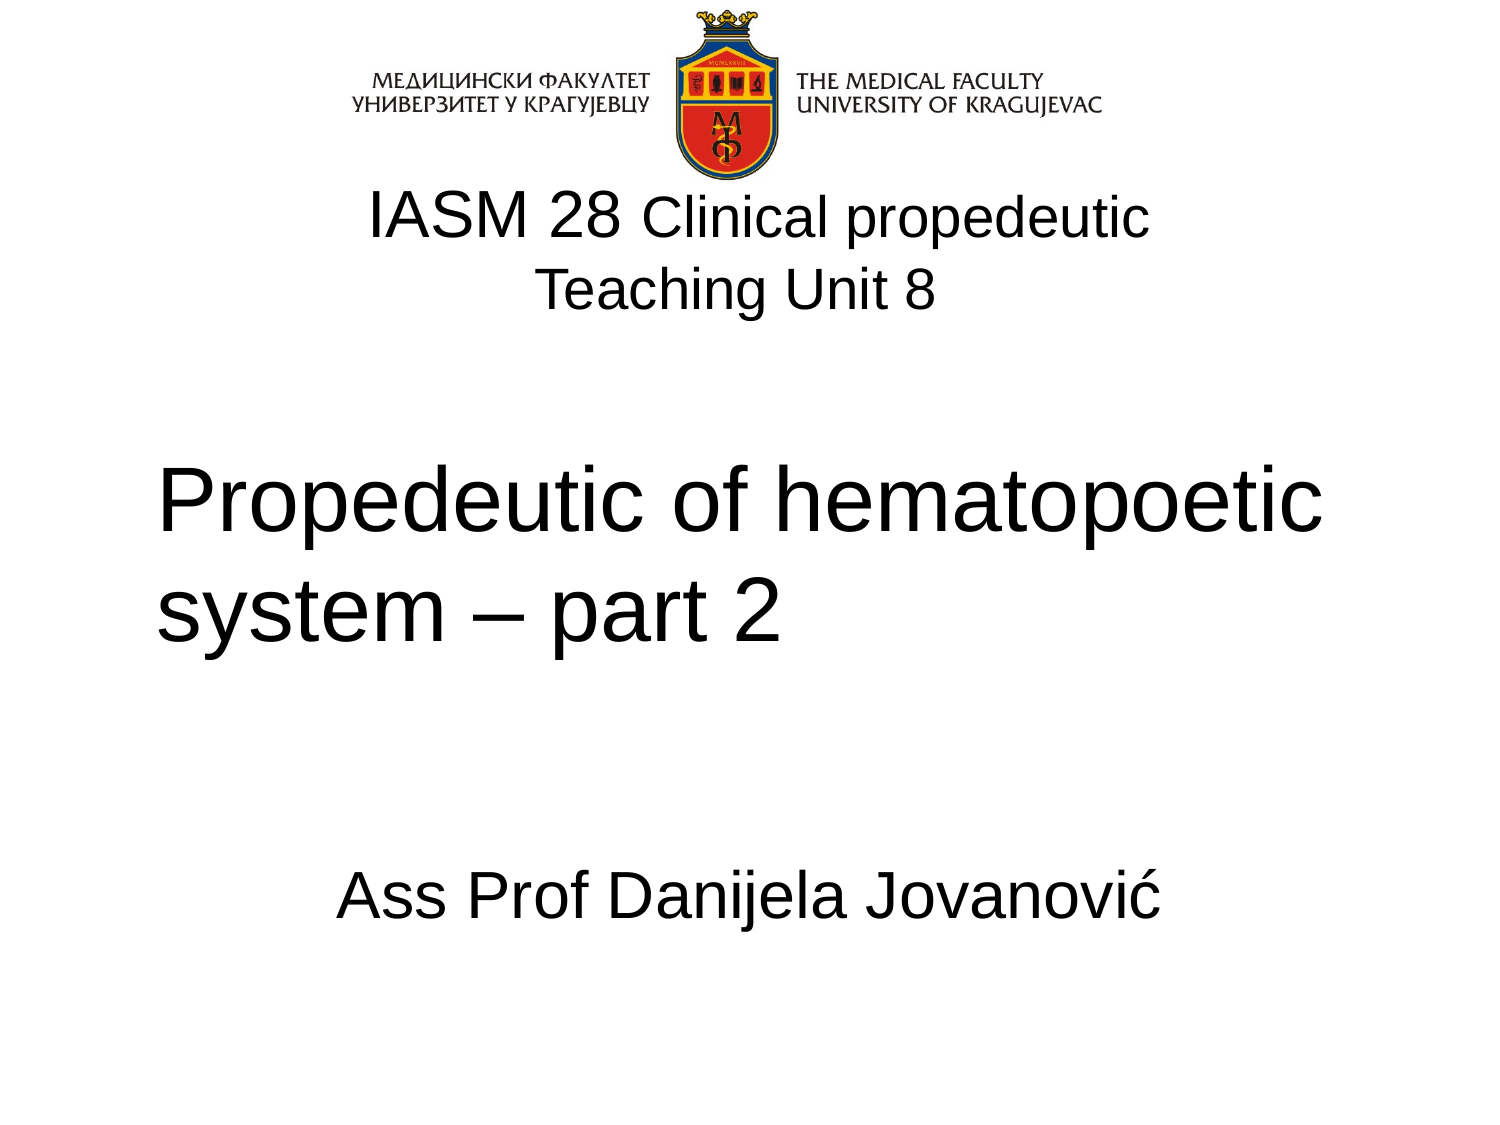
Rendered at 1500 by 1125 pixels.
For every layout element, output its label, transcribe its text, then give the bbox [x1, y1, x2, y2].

list Ass Prof Danijela Jovanović [74, 751, 1426, 1024]
title IASM 28 Clinical propedeutic Teaching Unit 8 [74, 302, 1426, 410]
picture [328, 0, 1125, 191]
text_box Propedeutic of hematopoetic system – part 2 [142, 432, 1366, 778]
